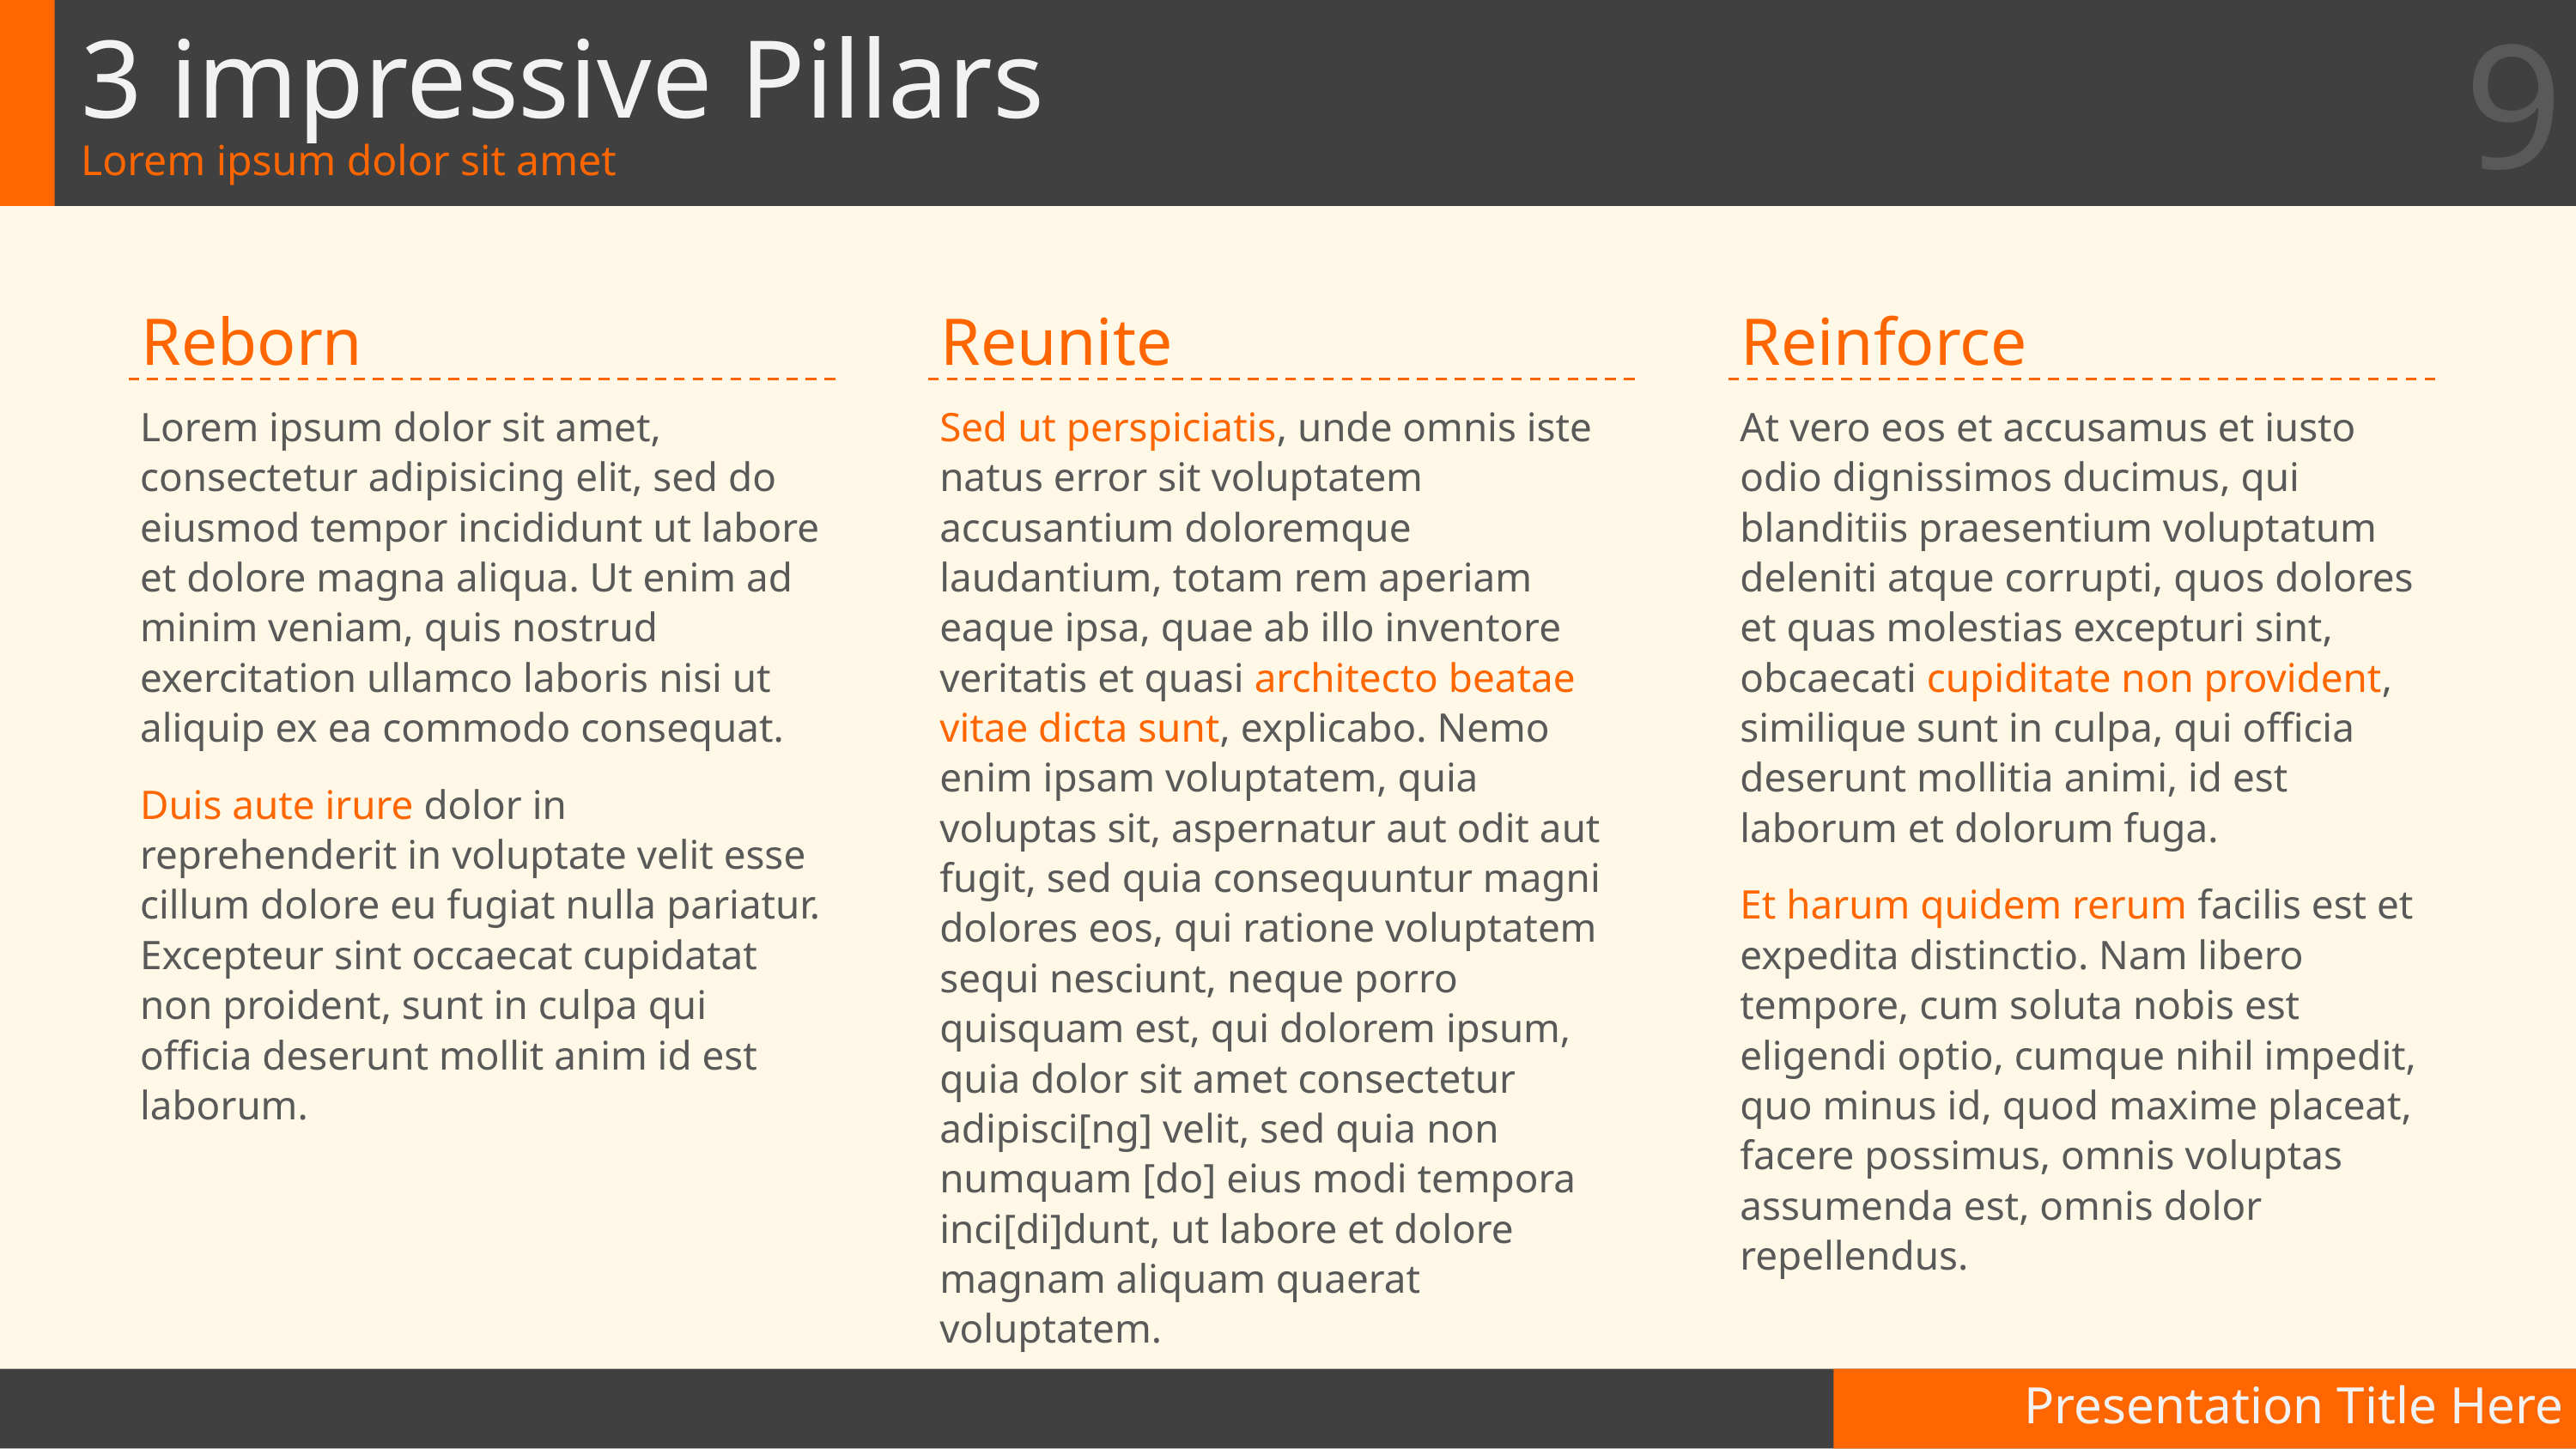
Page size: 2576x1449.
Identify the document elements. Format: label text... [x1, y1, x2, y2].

slide_number 9 [1996, 0, 2576, 227]
footer Presentation Title Here [1706, 1368, 2576, 1446]
list Reborn [128, 296, 838, 386]
list Lorem ipsum dolor sit amet, consectetur adipisicing elit, sed do eiusmod tempor incididunt ut labore et dolore magna aliqua. Ut enim ad minim veniam, quis nostrud exercitation ullamco laboris nisi ut aliquip ex ea commodo consequat. Duis aute irure dolor in reprehenderit in voluptate velit esse cillum dolore eu fugiat nulla pariatur. Excepteur sint occaecat cupidatat non proident, sunt in culpa qui officia deserunt mollit anim id est laborum. [127, 392, 839, 1284]
list Sed ut perspiciatis, unde omnis iste natus error sit voluptatem accusantium doloremque laudantium, totam rem aperiam eaque ipsa, quae ab illo inventore veritatis et quasi architecto beatae vitae dicta sunt, explicabo. Nemo enim ipsam voluptatem, quia voluptas sit, aspernatur aut odit aut fugit, sed quia consequuntur magni dolores eos, qui ratione voluptatem sequi nesciunt, neque porro quisquam est, qui dolorem ipsum, quia dolor sit amet consectetur adipisci[ng] velit, sed quia non numquam [do] eius modi tempora inci[di]dunt, ut labore et dolore magnam aliquam quaerat voluptatem. [927, 392, 1638, 1284]
title 3 impressive Pillars [68, 18, 1996, 127]
list Reunite [927, 296, 1637, 386]
list At vero eos et accusamus et iusto odio dignissimos ducimus, qui blanditiis praesentium voluptatum deleniti atque corrupti, quos dolores et quas molestias excepturi sint, obcaecati cupiditate non provident, similique sunt in culpa, qui officia deserunt mollitia animi, id est laborum et dolorum fuga. Et harum quidem rerum facilis est et expedita distinctio. Nam libero tempore, cum soluta nobis est eligendi optio, cumque nihil impedit, quo minus id, quod maxime placeat, facere possimus, omnis voluptas assumenda est, omnis dolor repellendus. [1727, 392, 2439, 1284]
subtitle Lorem ipsum dolor sit amet [68, 127, 2555, 191]
list Reinforce [1728, 296, 2439, 386]
